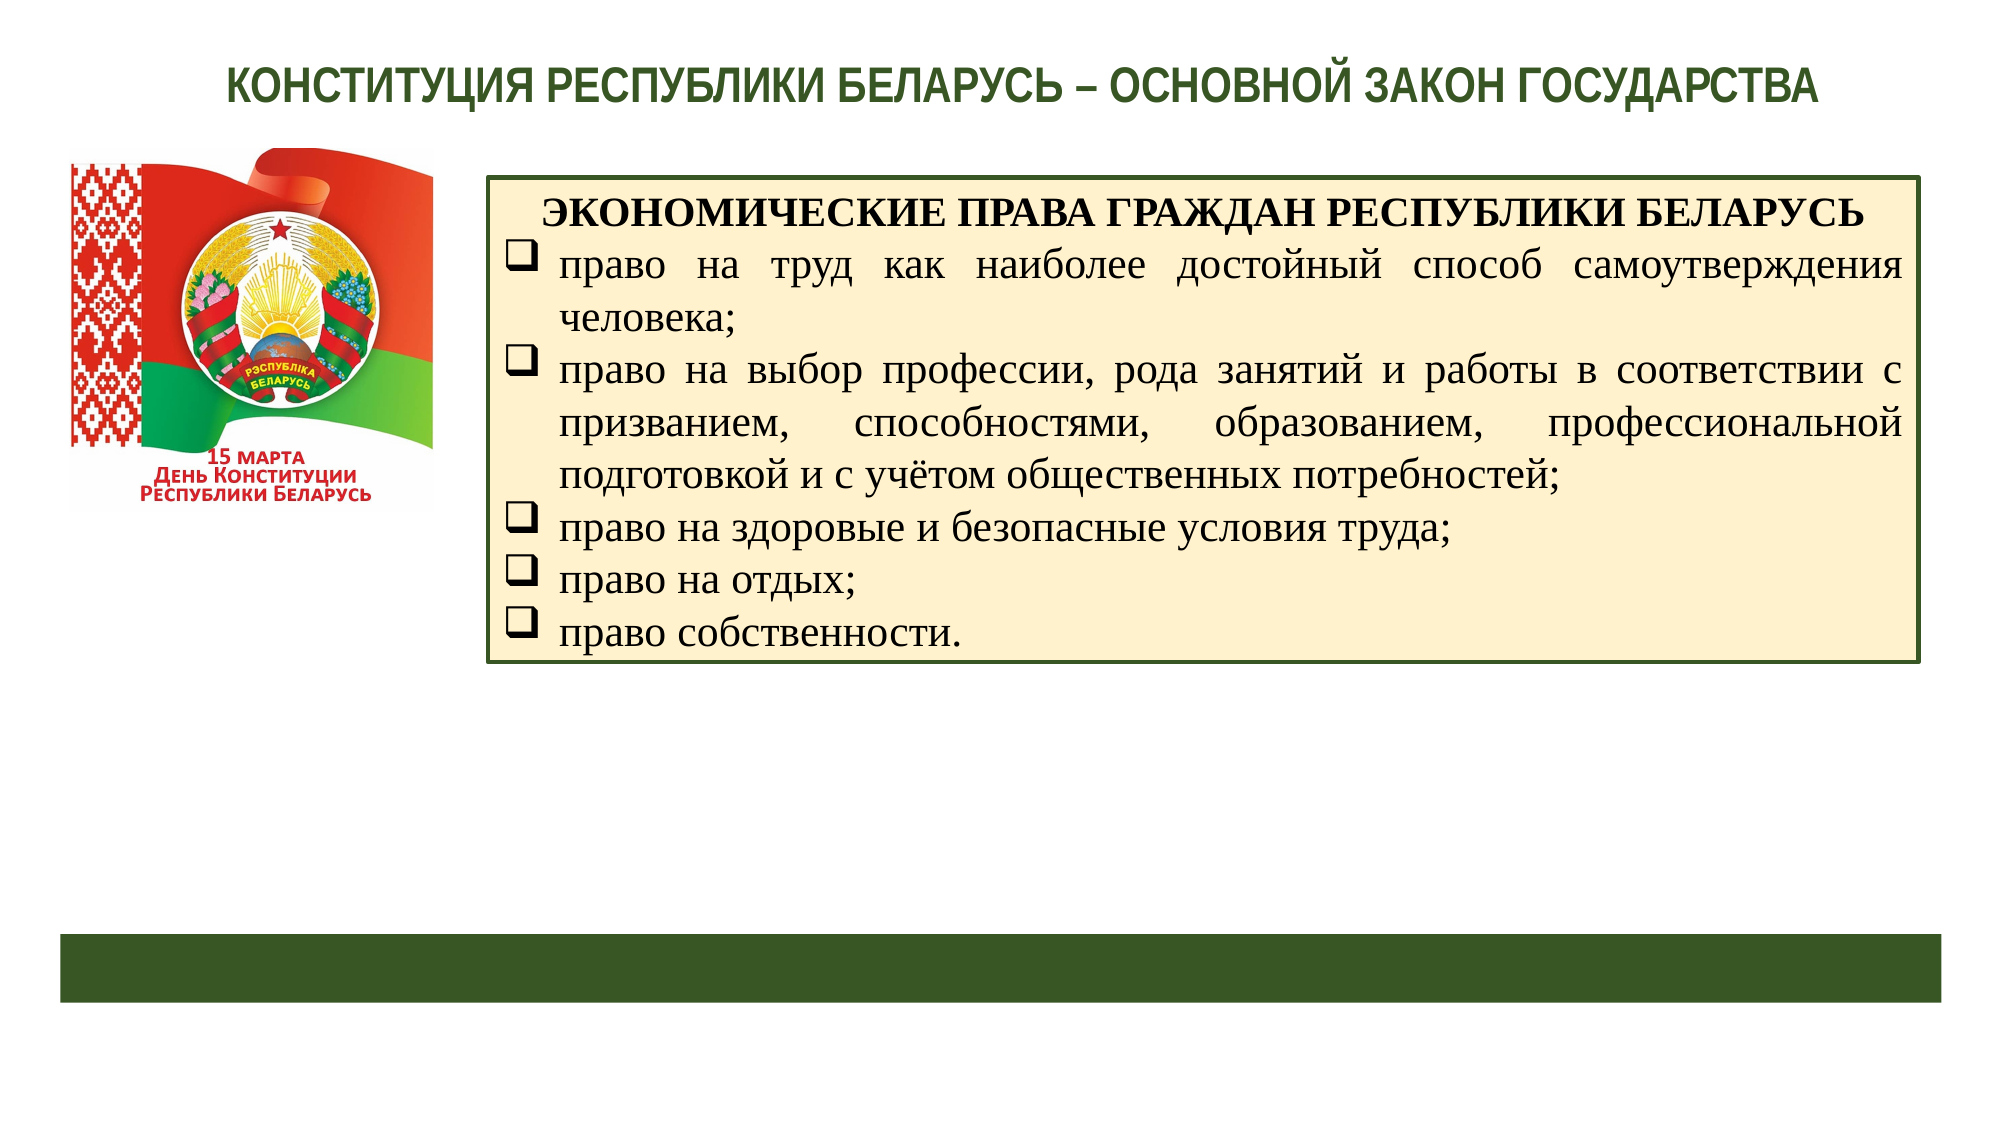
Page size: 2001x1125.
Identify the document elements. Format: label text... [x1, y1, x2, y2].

picture [69, 148, 434, 512]
text_box Экономические права граждан Республики Беларусь право на труд как наиболее достойный способ самоутверждения человека; право на выбор профессии, рода занятий и работы в соответствии с призванием, способностями, образованием, профессиональной подготовкой и с учётом общественных потребностей; право на здоровые и безопасные условия труда; право на отдых; право собственности. [488, 177, 1919, 663]
text_box [60, 934, 1942, 1003]
text_box Конституция РеспубликИ Беларусь – ОСНОВНОЙ ЗАКОН ГОСУДАРСТВА [190, 56, 1856, 120]
